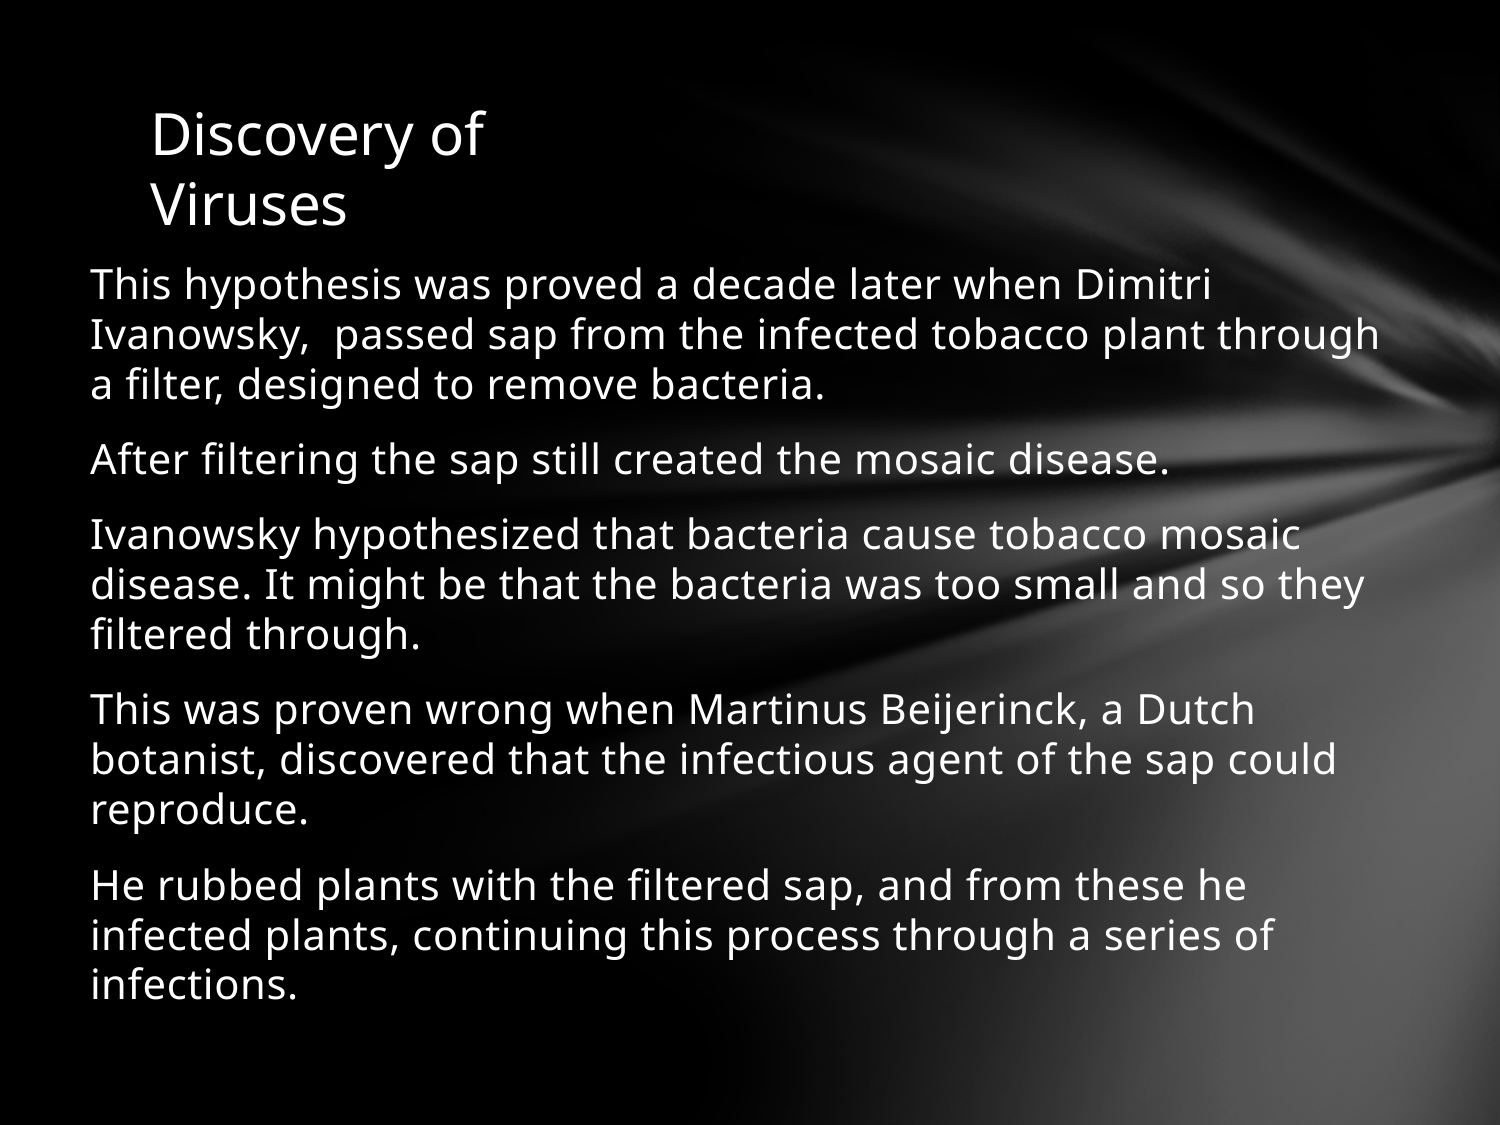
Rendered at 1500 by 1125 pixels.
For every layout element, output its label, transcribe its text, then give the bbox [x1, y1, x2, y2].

text_box Discovery of Viruses [135, 89, 646, 335]
list This hypothesis was proved a decade later when Dimitri Ivanowsky, passed sap from the infected tobacco plant through a filter, designed to remove bacteria. After filtering the sap still created the mosaic disease. Ivanowsky hypothesized that bacteria cause tobacco mosaic disease. It might be that the bacteria was too small and so they filtered through. This was proven wrong when Martinus Beijerinck, a Dutch botanist, discovered that the infectious agent of the sap could reproduce. He rubbed plants with the filtered sap, and from these he infected plants, continuing this process through a series of infections. [75, 249, 1425, 1080]
